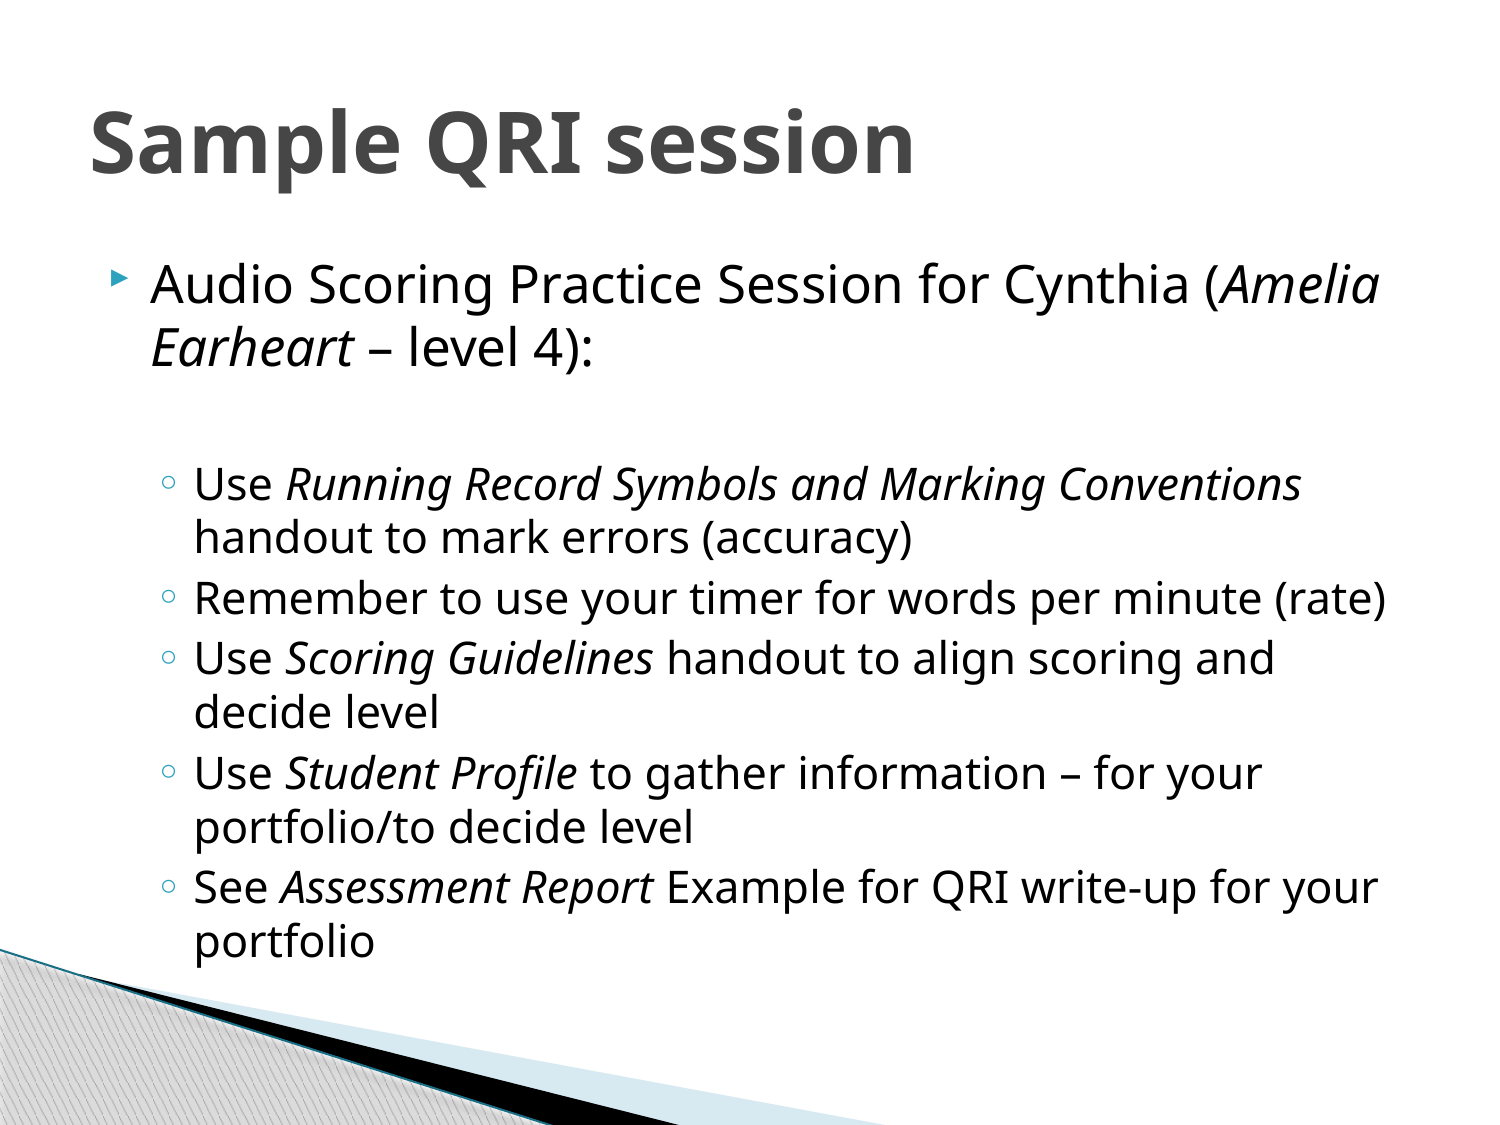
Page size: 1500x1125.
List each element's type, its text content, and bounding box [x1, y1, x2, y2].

title Sample QRI session [75, 45, 1425, 233]
list Audio Scoring Practice Session for Cynthia (Amelia Earheart – level 4): Use Running Record Symbols and Marking Conventions handout to mark errors (accuracy) Remember to use your timer for words per minute (rate) Use Scoring Guidelines handout to align scoring and decide level Use Student Profile to gather information – for your portfolio/to decide level See Assessment Report Example for QRI write-up for your portfolio [75, 243, 1425, 986]
